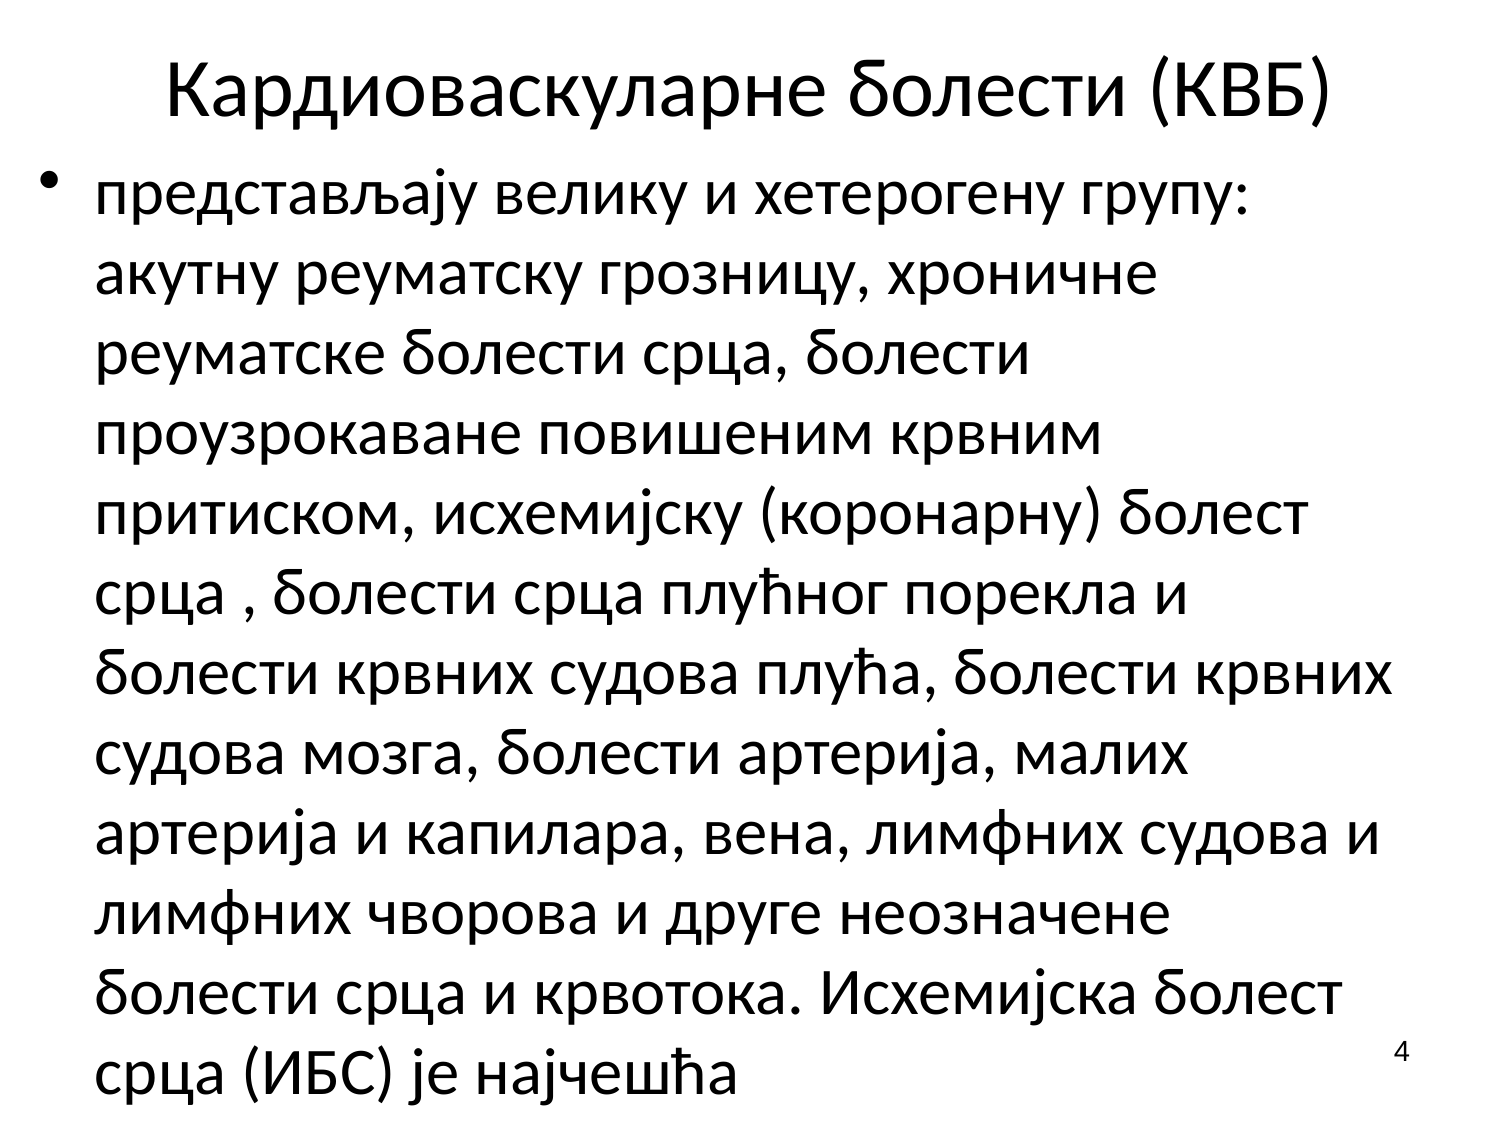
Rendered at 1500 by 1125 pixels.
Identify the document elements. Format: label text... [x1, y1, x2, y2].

slide_number 4 [1074, 1024, 1425, 1103]
title Кардиоваскуларне болести (КВБ) [41, 45, 1459, 141]
list представљају велику и хетерогену групу: акутну реуматску грозницу, хроничне реуматске болести срца, болести проузрокаване повишеним крвним притиском, исхемијску (коронарну) болест срца , болести срца плућног порекла и болести крвних судова плућа, болести крвних судова мозга, болести артерија, малих артерија и капилара, вена, лимфних судова и лимфних чворова и друге неозначене болести срца и крвотока. Исхемијска болест срца (ИБС) је најчешћа [23, 140, 1425, 1005]
